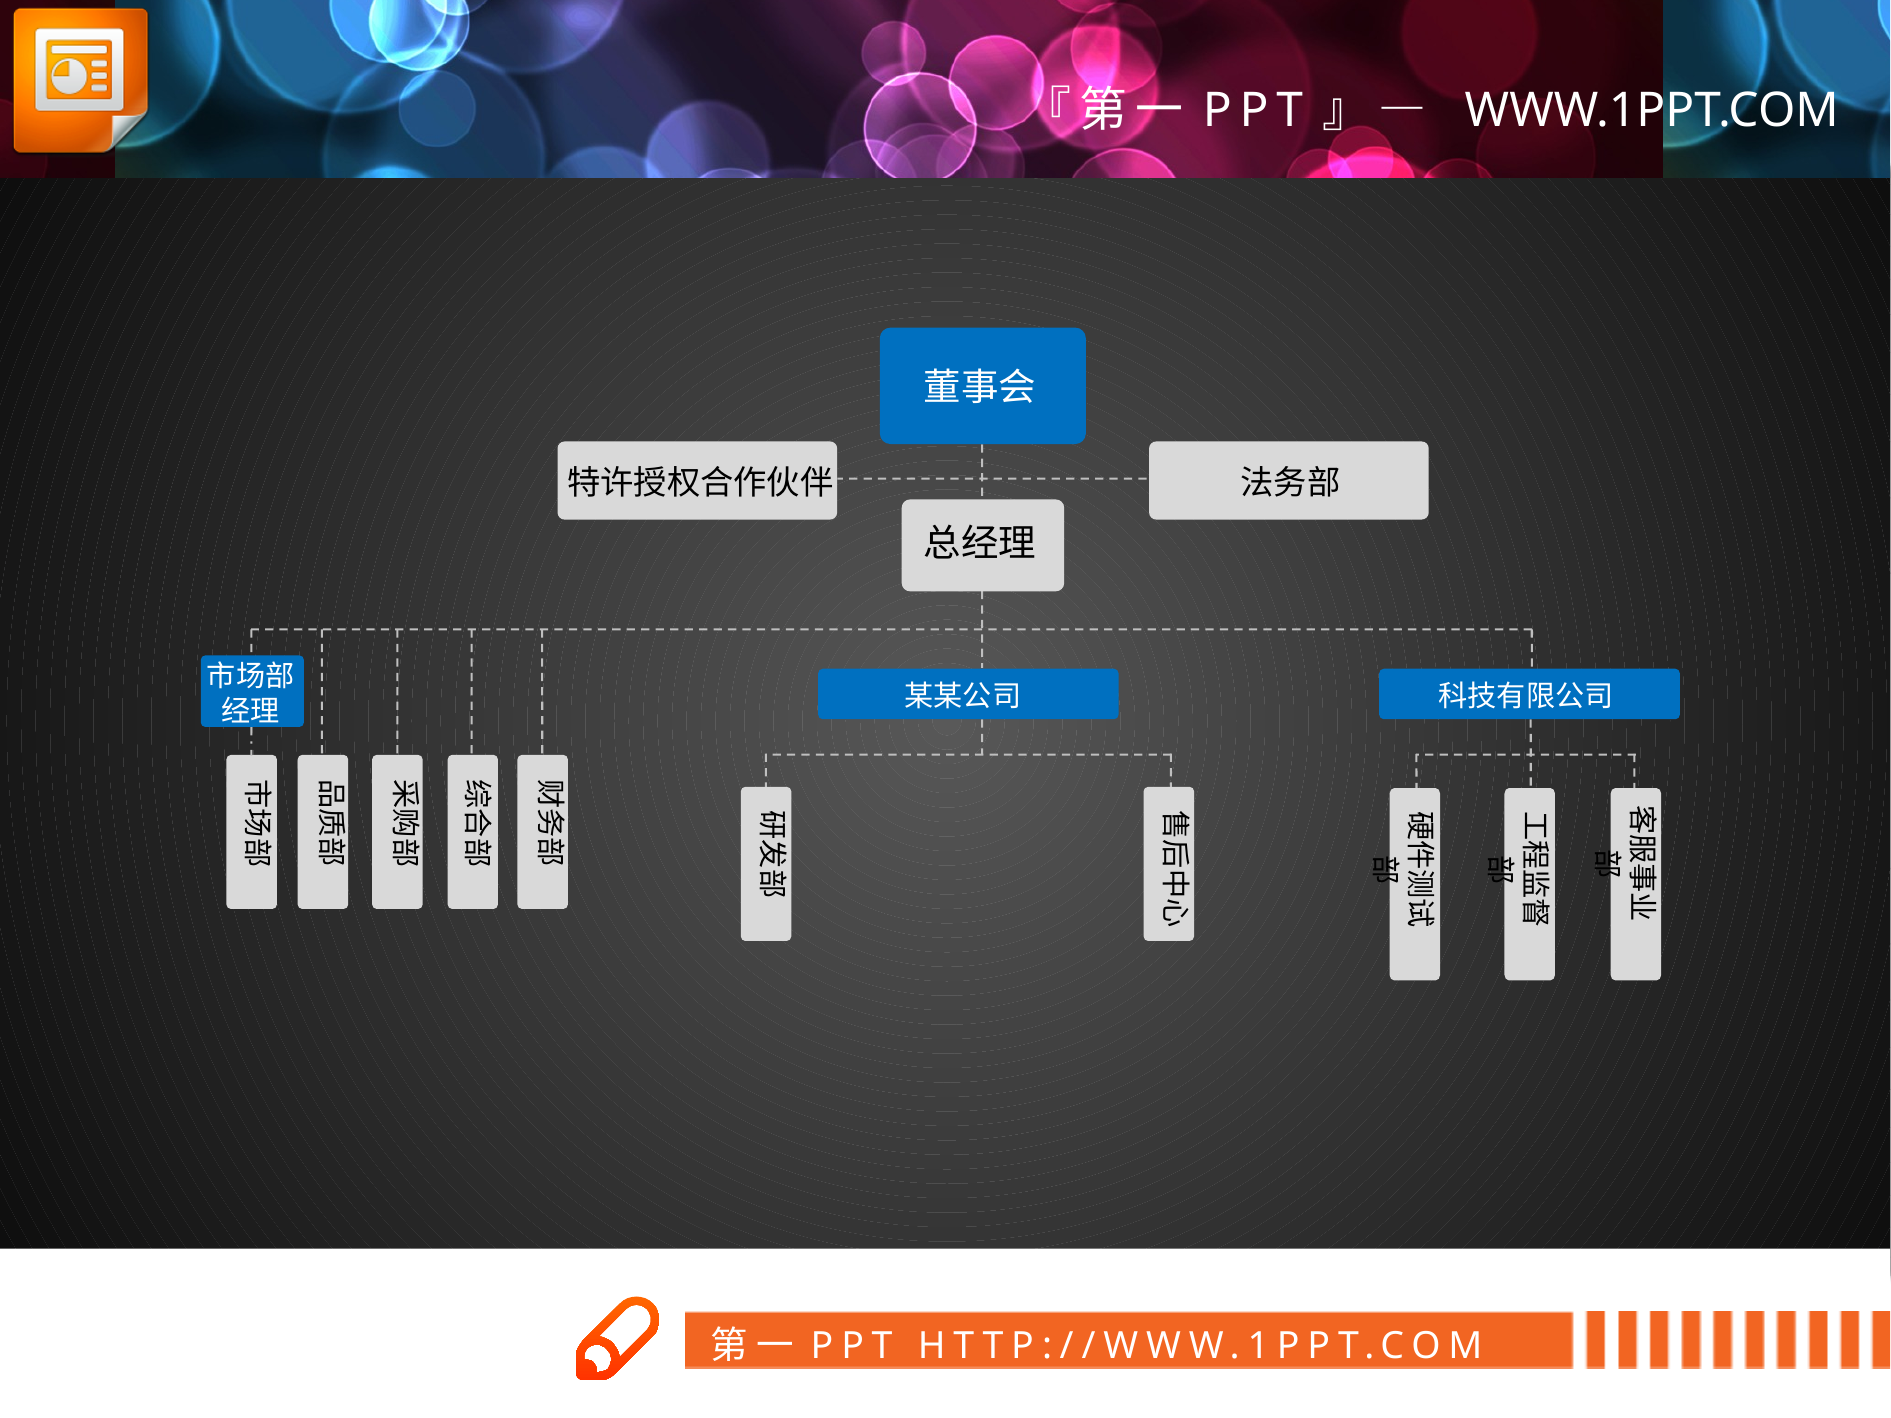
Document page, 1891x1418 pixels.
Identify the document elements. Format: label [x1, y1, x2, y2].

text_box [1148, 441, 1429, 520]
text_box [1136, 786, 1203, 942]
text_box [291, 754, 359, 910]
text_box [557, 441, 838, 520]
text_box [1380, 782, 1448, 981]
text_box [217, 726, 284, 910]
picture [685, 1311, 1891, 1369]
text_box [765, 719, 1172, 790]
text_box [250, 629, 1533, 755]
text_box [1378, 668, 1681, 722]
text_box [733, 786, 800, 942]
text_box [511, 754, 578, 910]
picture [0, 0, 1891, 178]
text_box [1415, 730, 1637, 789]
text_box [817, 668, 1119, 722]
text_box [901, 499, 1065, 592]
text_box [879, 327, 1086, 445]
text_box [1602, 782, 1669, 981]
text_box [437, 754, 504, 910]
text_box [1496, 782, 1563, 981]
text_box [365, 754, 432, 910]
text_box [200, 655, 305, 728]
